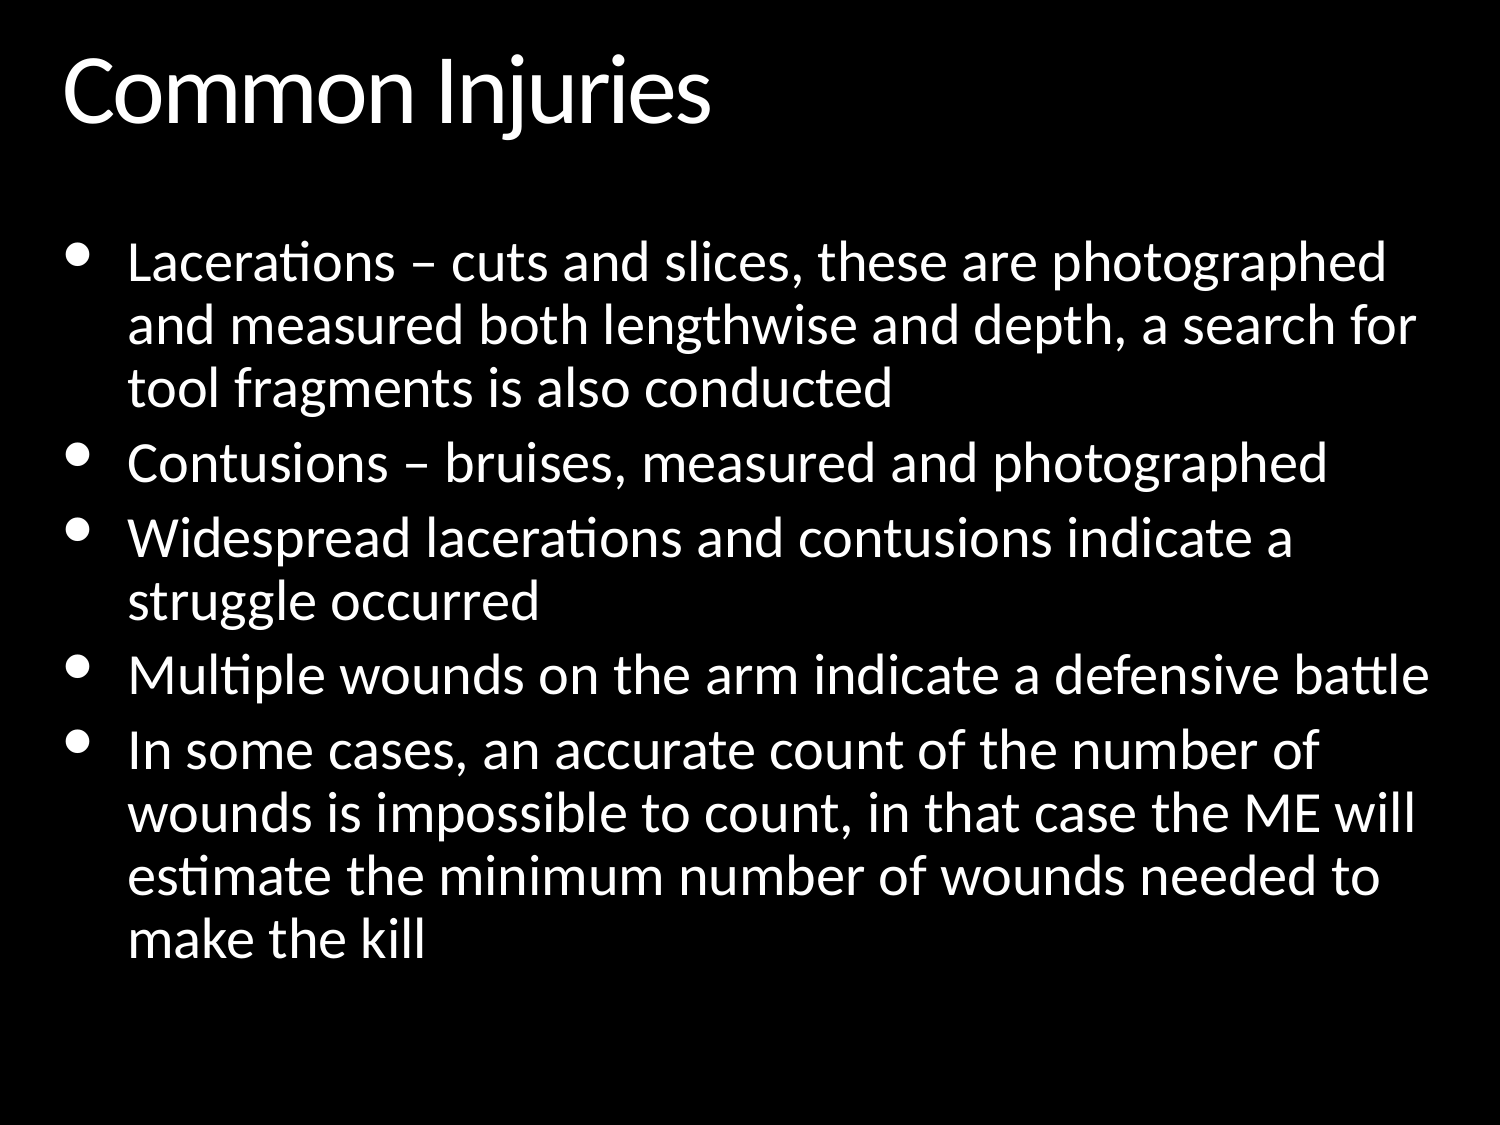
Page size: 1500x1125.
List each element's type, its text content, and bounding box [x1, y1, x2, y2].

list Lacerations – cuts and slices, these are photographed and measured both lengthwise and depth, a search for tool fragments is also conducted Contusions – bruises, measured and photographed Widespread lacerations and contusions indicate a struggle occurred Multiple wounds on the arm indicate a defensive battle In some cases, an accurate count of the number of wounds is impossible to count, in that case the ME will estimate the minimum number of wounds needed to make the kill [62, 231, 1438, 988]
title Common Injuries [62, 37, 1438, 147]
